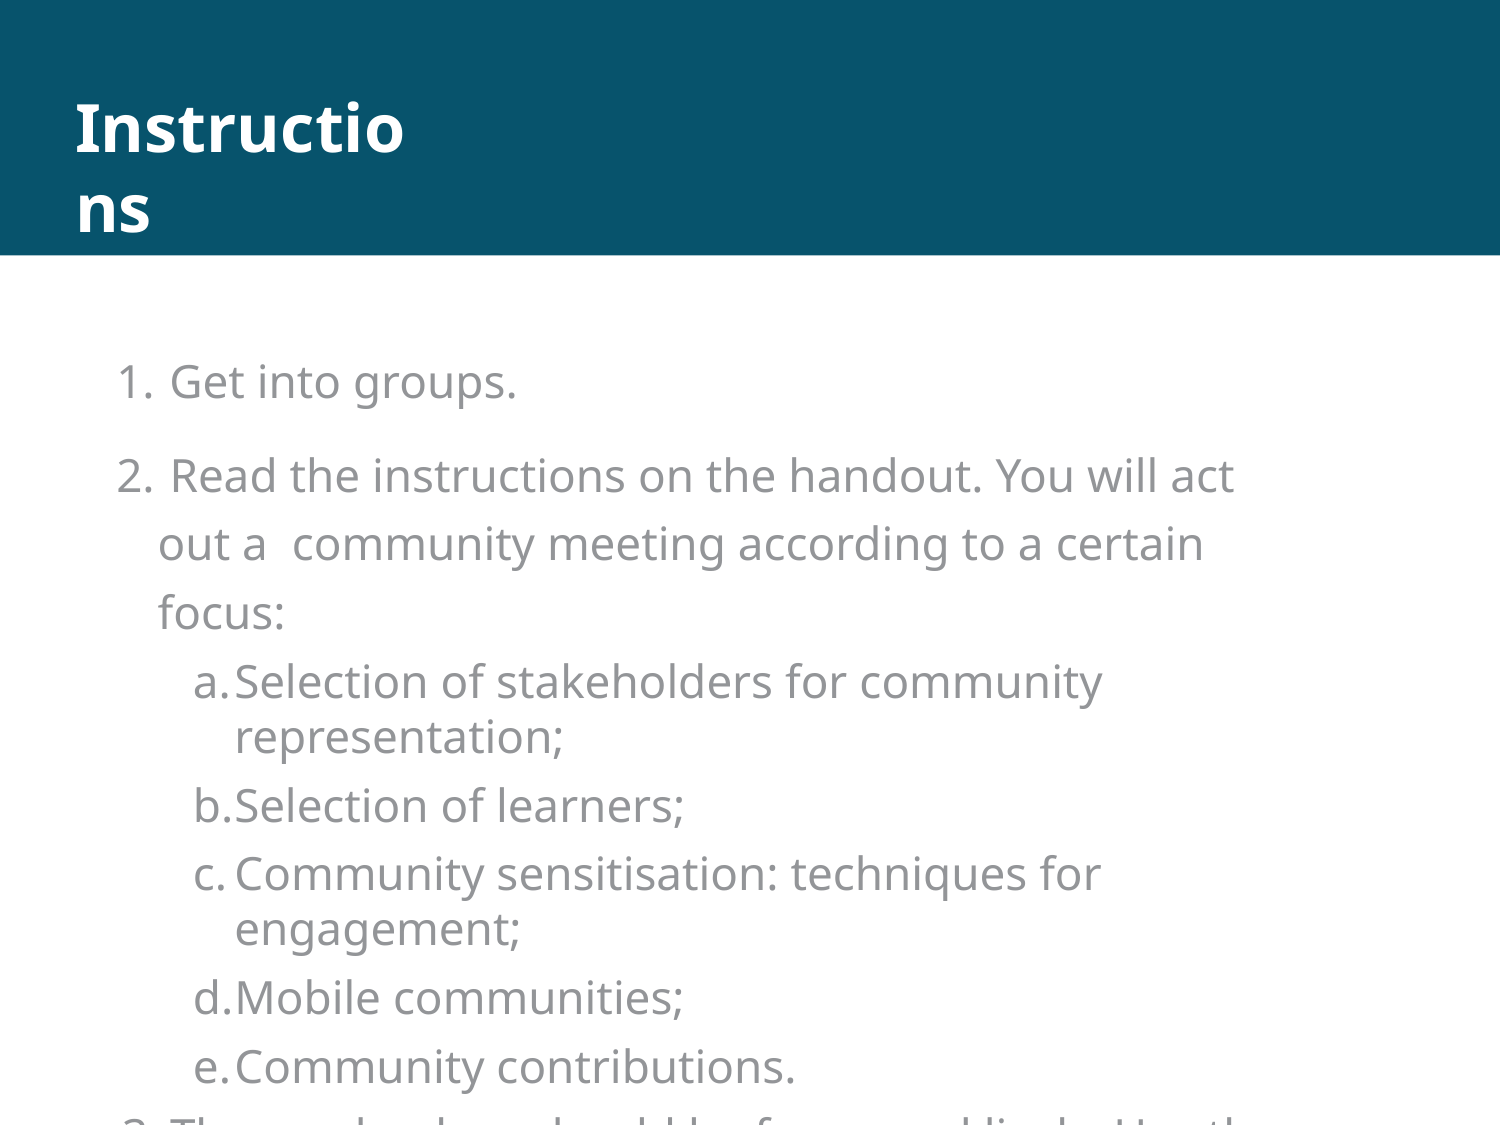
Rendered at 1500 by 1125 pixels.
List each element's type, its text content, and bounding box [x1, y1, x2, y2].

title Instructions [72, 83, 431, 274]
text_box Get into groups. Read the instructions on the handout. You will act out a community meeting according to a certain focus: Selection of stakeholders for community representation; Selection of learners; Community sensitisation: techniques for engagement; Mobile communities; Community contributions. These role-plays should be funny and lively. Use the props! [114, 336, 1375, 1125]
